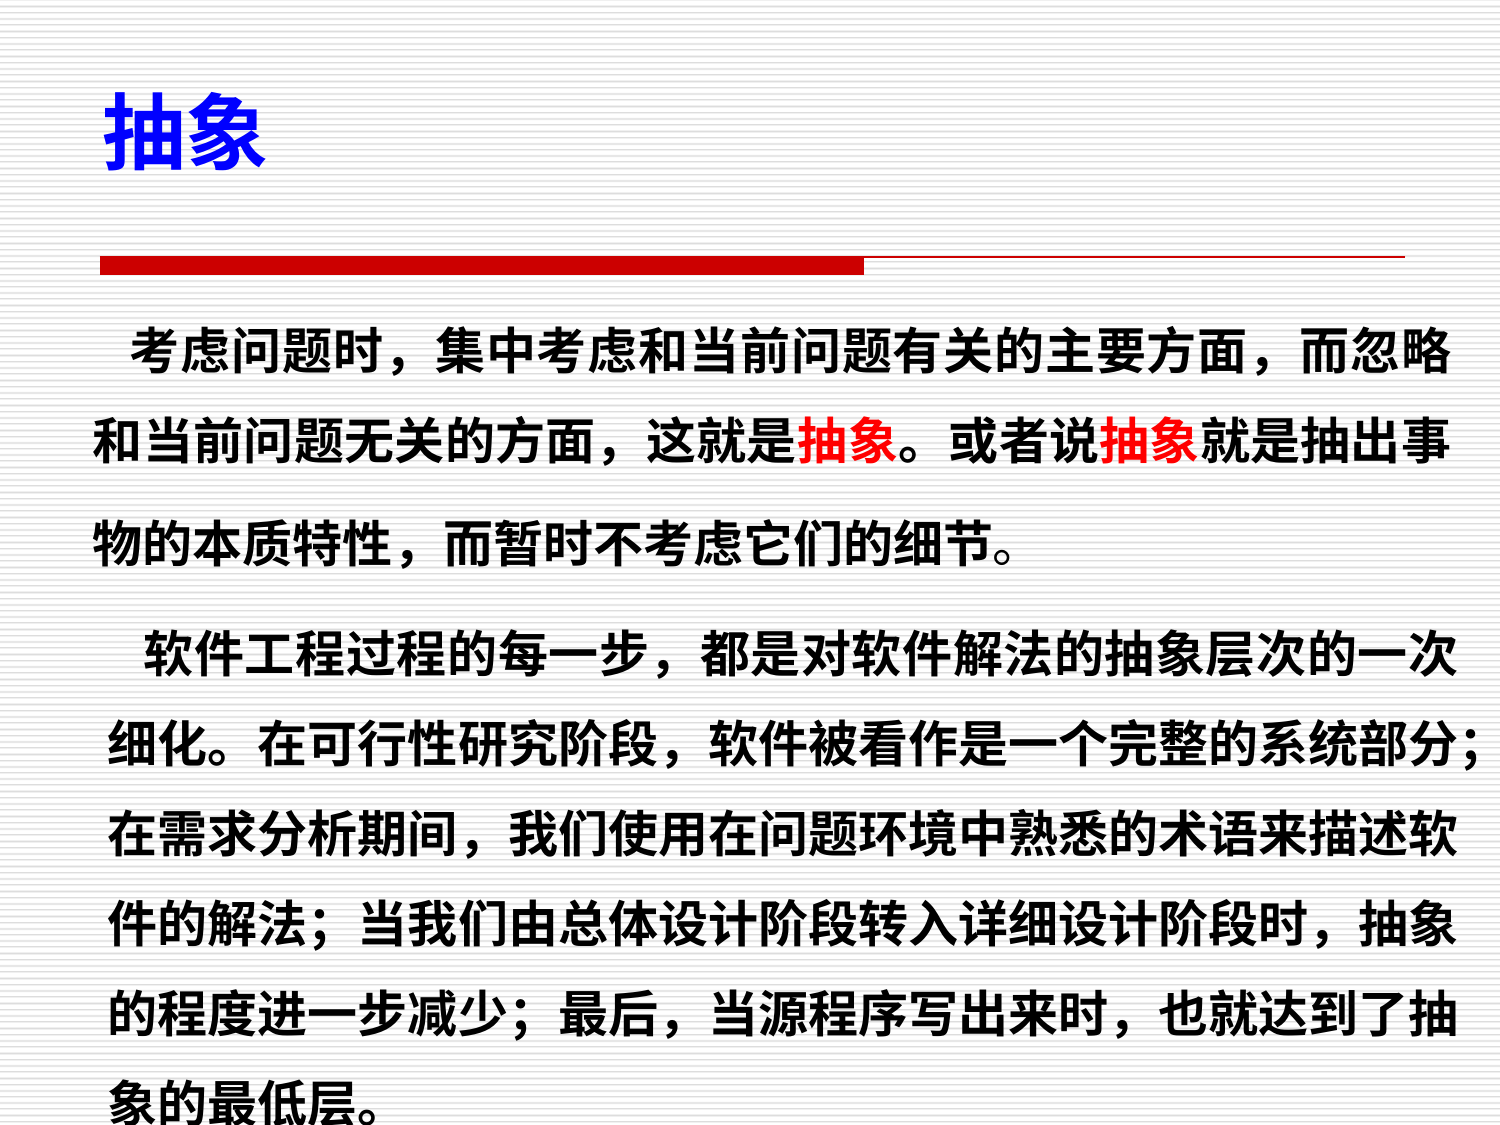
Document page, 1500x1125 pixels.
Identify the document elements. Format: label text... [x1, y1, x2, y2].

text_box 考虑问题时，集中考虑和当前问题有关的主要方面，而忽略和当前问题无关的方面，这就是抽象。或者说抽象就是抽出事物的本质特性，而暂时不考虑它们的细节。 [78, 281, 1467, 582]
picture [0, 0, 1500, 1125]
text_box 抽象 [87, 67, 1363, 193]
text_box 软件工程过程的每一步，都是对软件解法的抽象层次的一次细化。在可行性研究阶段，软件被看作是一个完整的系统部分；在需求分析期间，我们使用在问题环境中熟悉的术语来描述软件的解法；当我们由总体设计阶段转入详细设计阶段时，抽象的程度进一步减少；最后，当源程序写出来时，也就达到了抽象的最低层。 [93, 584, 1474, 1125]
